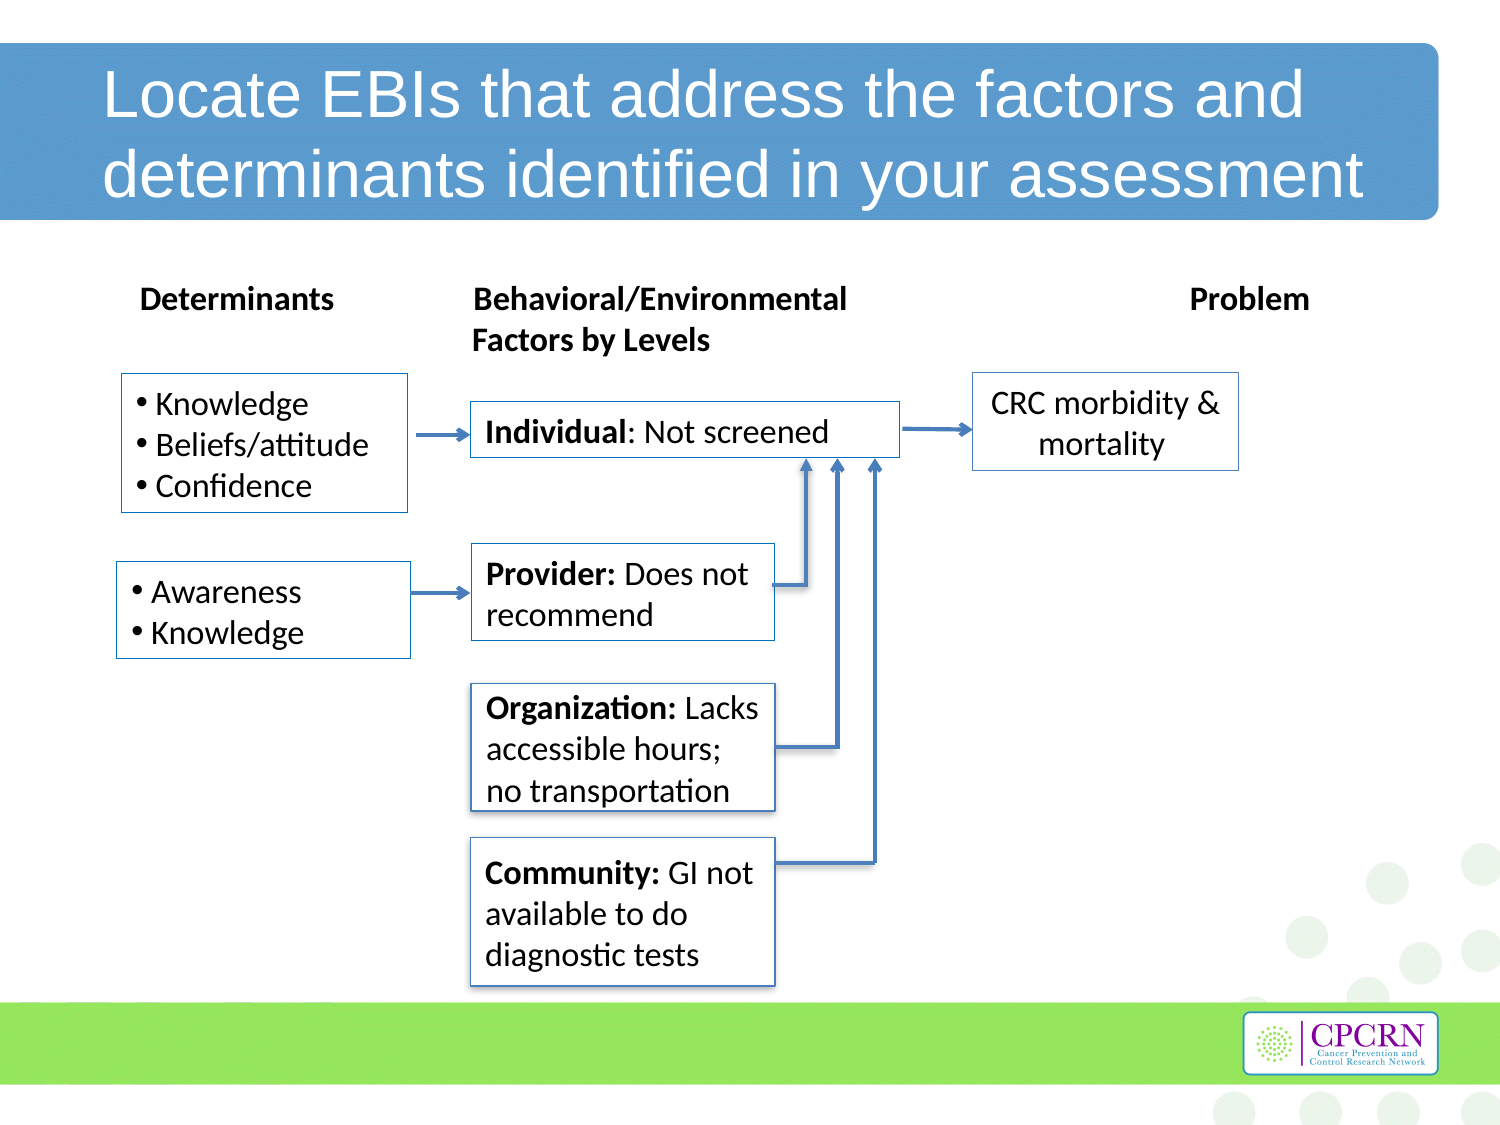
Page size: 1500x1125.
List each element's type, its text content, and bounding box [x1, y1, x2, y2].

text_box Determinants Behavioral/Environmental Problem Factors by Levels [125, 268, 1425, 367]
title Locate EBIs that address the factors and determinants identified in your assessment [87, 40, 1425, 221]
text_box Awareness Knowledge [116, 561, 411, 659]
text_box Individual: Not screened [470, 401, 900, 458]
text_box Organization: Lacks accessible hours; no transportation [470, 683, 776, 812]
text_box CRC morbidity & mortality [972, 372, 1239, 471]
text_box Knowledge Beliefs/attitude Confidence [121, 373, 408, 513]
text_box Provider: Does not recommend [471, 543, 775, 641]
picture [0, 0, 1500, 1125]
text_box Community: GI not available to do diagnostic tests [470, 837, 776, 987]
